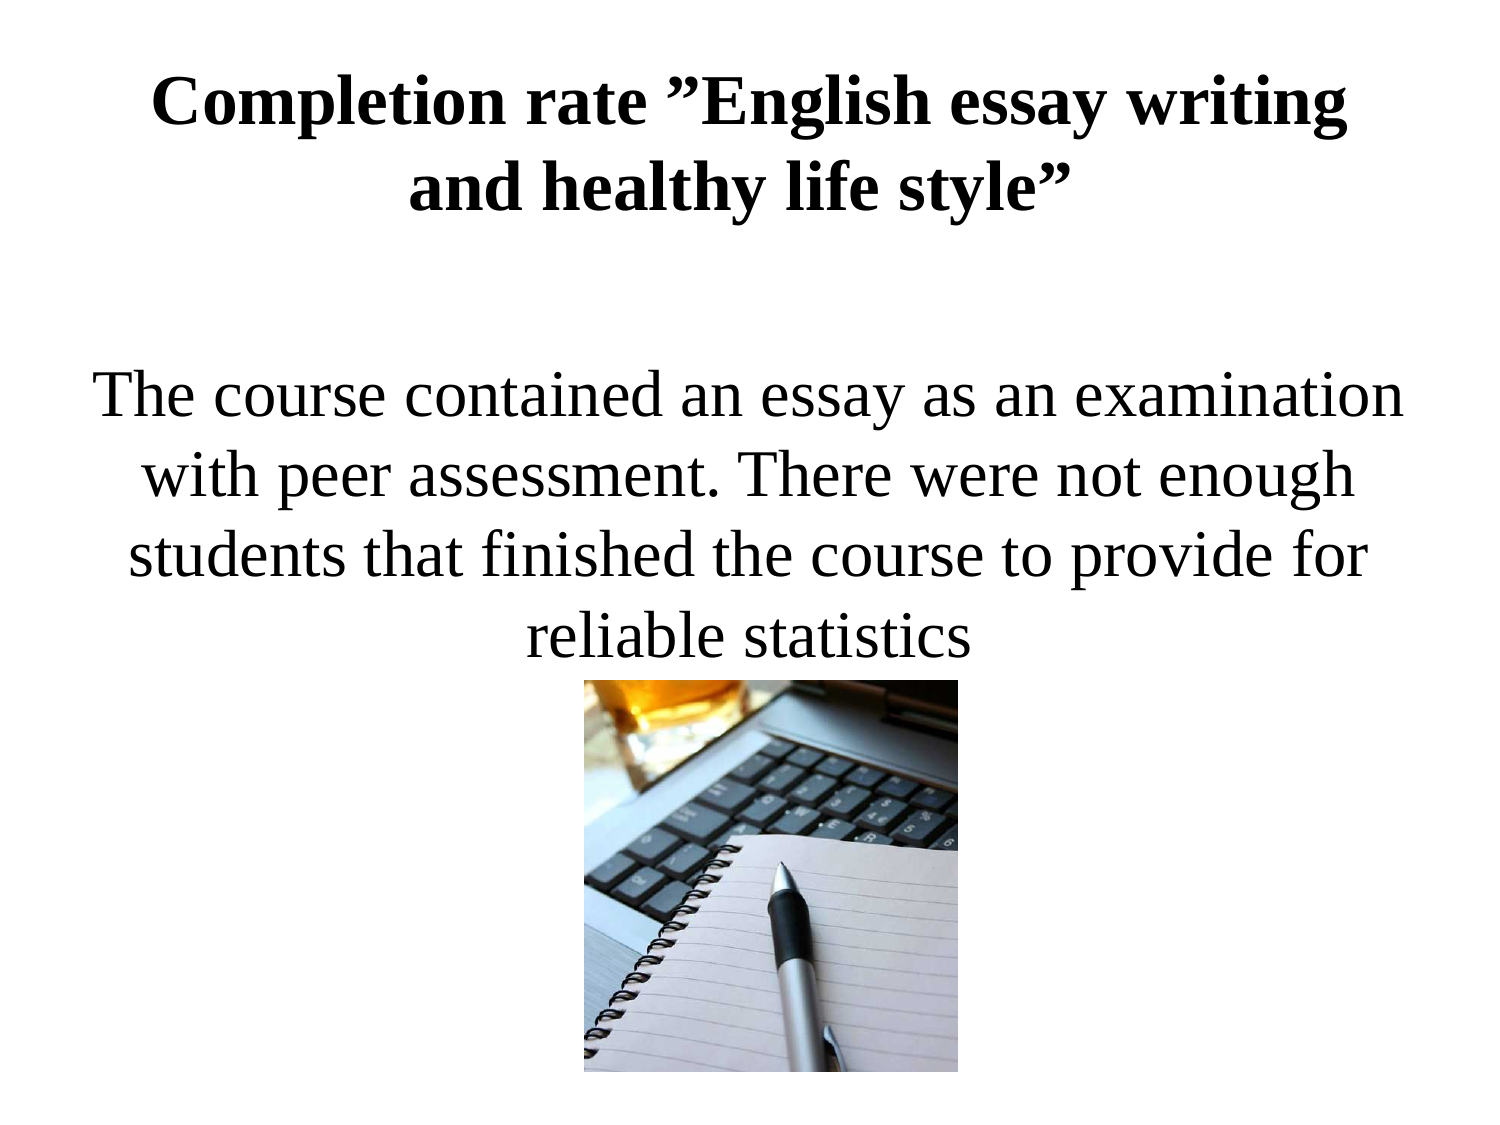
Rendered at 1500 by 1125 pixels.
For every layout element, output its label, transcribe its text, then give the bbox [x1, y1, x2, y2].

title Completion rate ”English essay writing and healthy life style” [75, 45, 1425, 233]
list The course contained an essay as an examination with peer assessment. There were not enough students that finished the course to provide for reliable statistics [75, 262, 1425, 1005]
picture [584, 680, 958, 1073]
